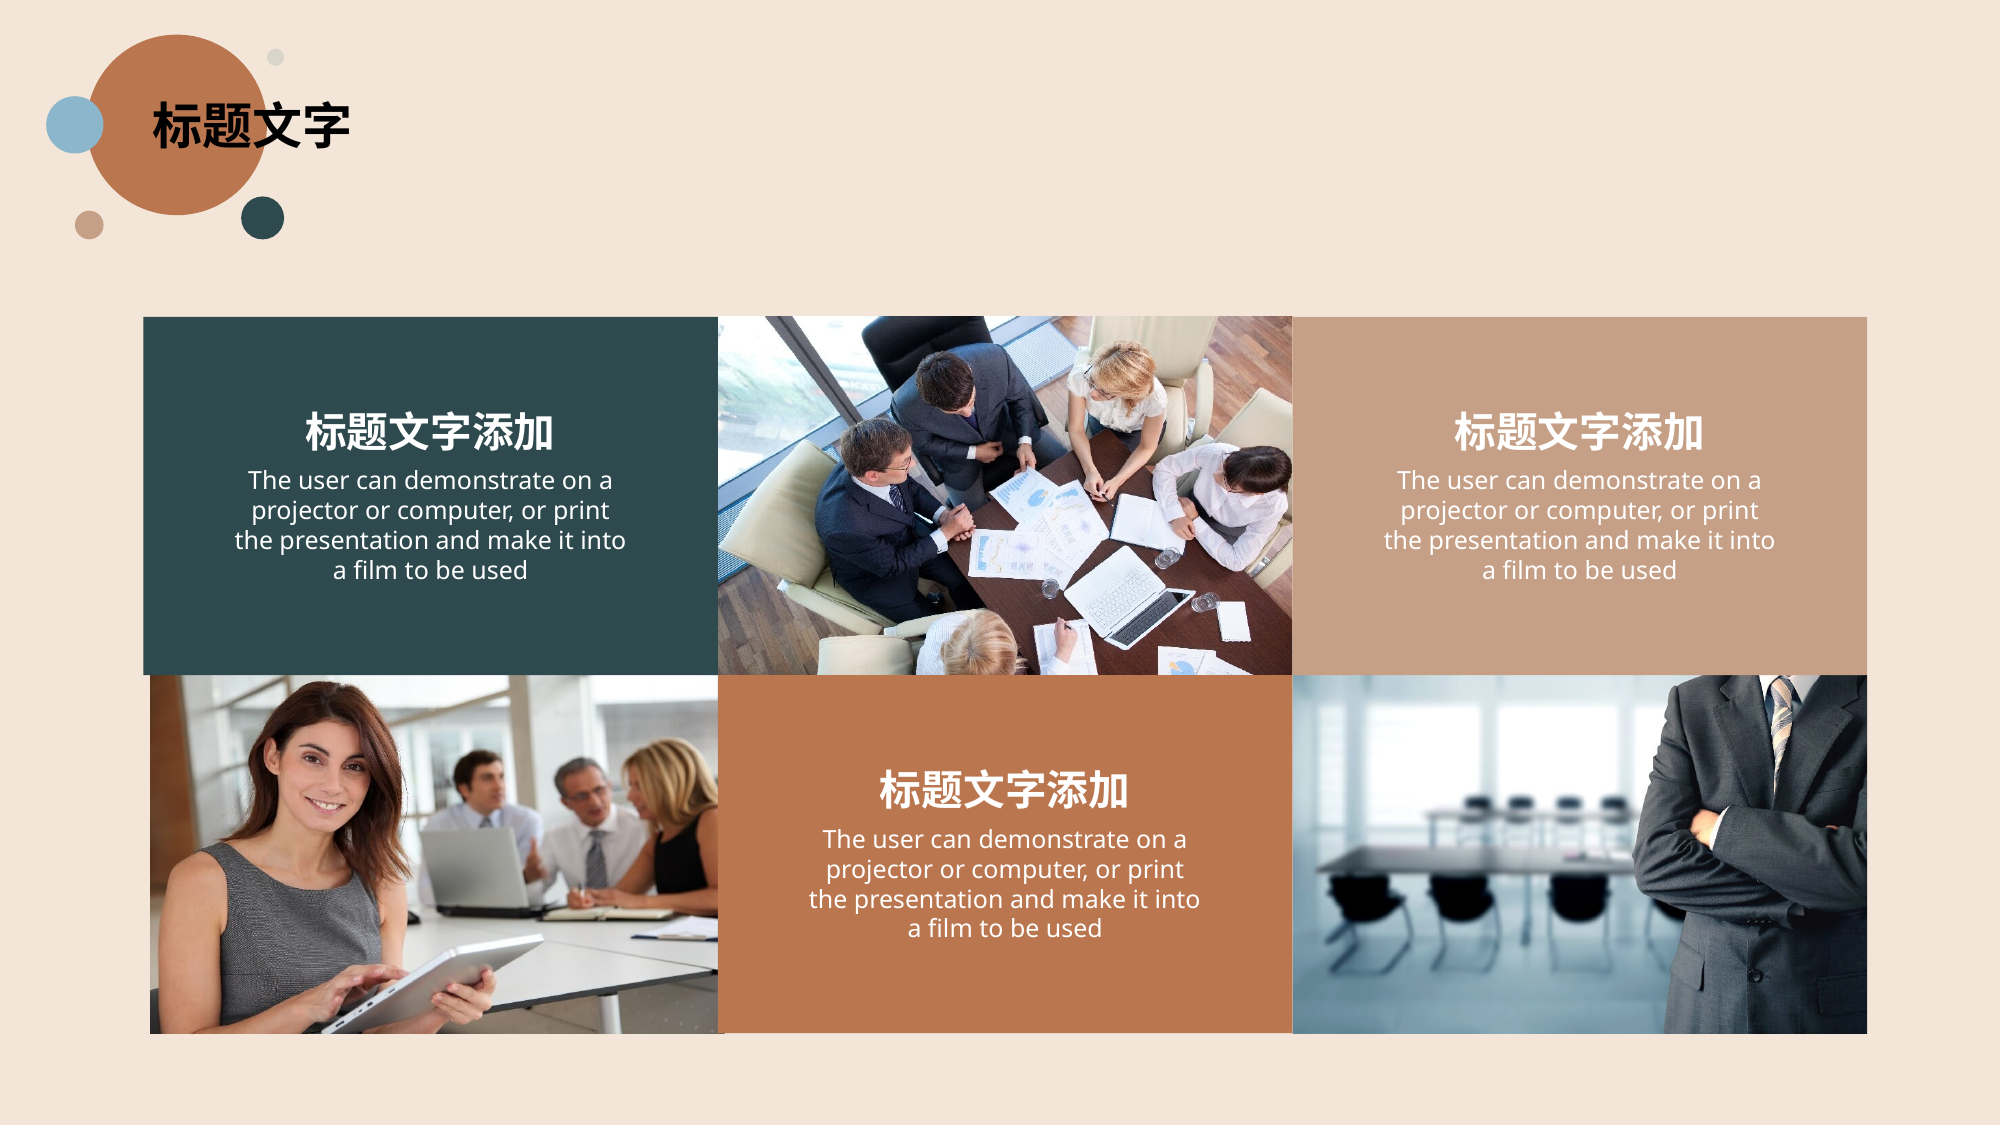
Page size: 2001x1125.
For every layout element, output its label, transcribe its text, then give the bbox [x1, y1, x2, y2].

text_box [717, 675, 1293, 1034]
text_box [143, 316, 718, 676]
text_box [1292, 316, 1868, 676]
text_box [793, 756, 1217, 953]
text_box [1293, 676, 1868, 1034]
text_box [150, 676, 717, 1034]
text_box [718, 316, 1292, 675]
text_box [1368, 398, 1792, 594]
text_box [46, 34, 285, 240]
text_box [219, 398, 643, 594]
text_box 标题文字 [285, 86, 368, 162]
